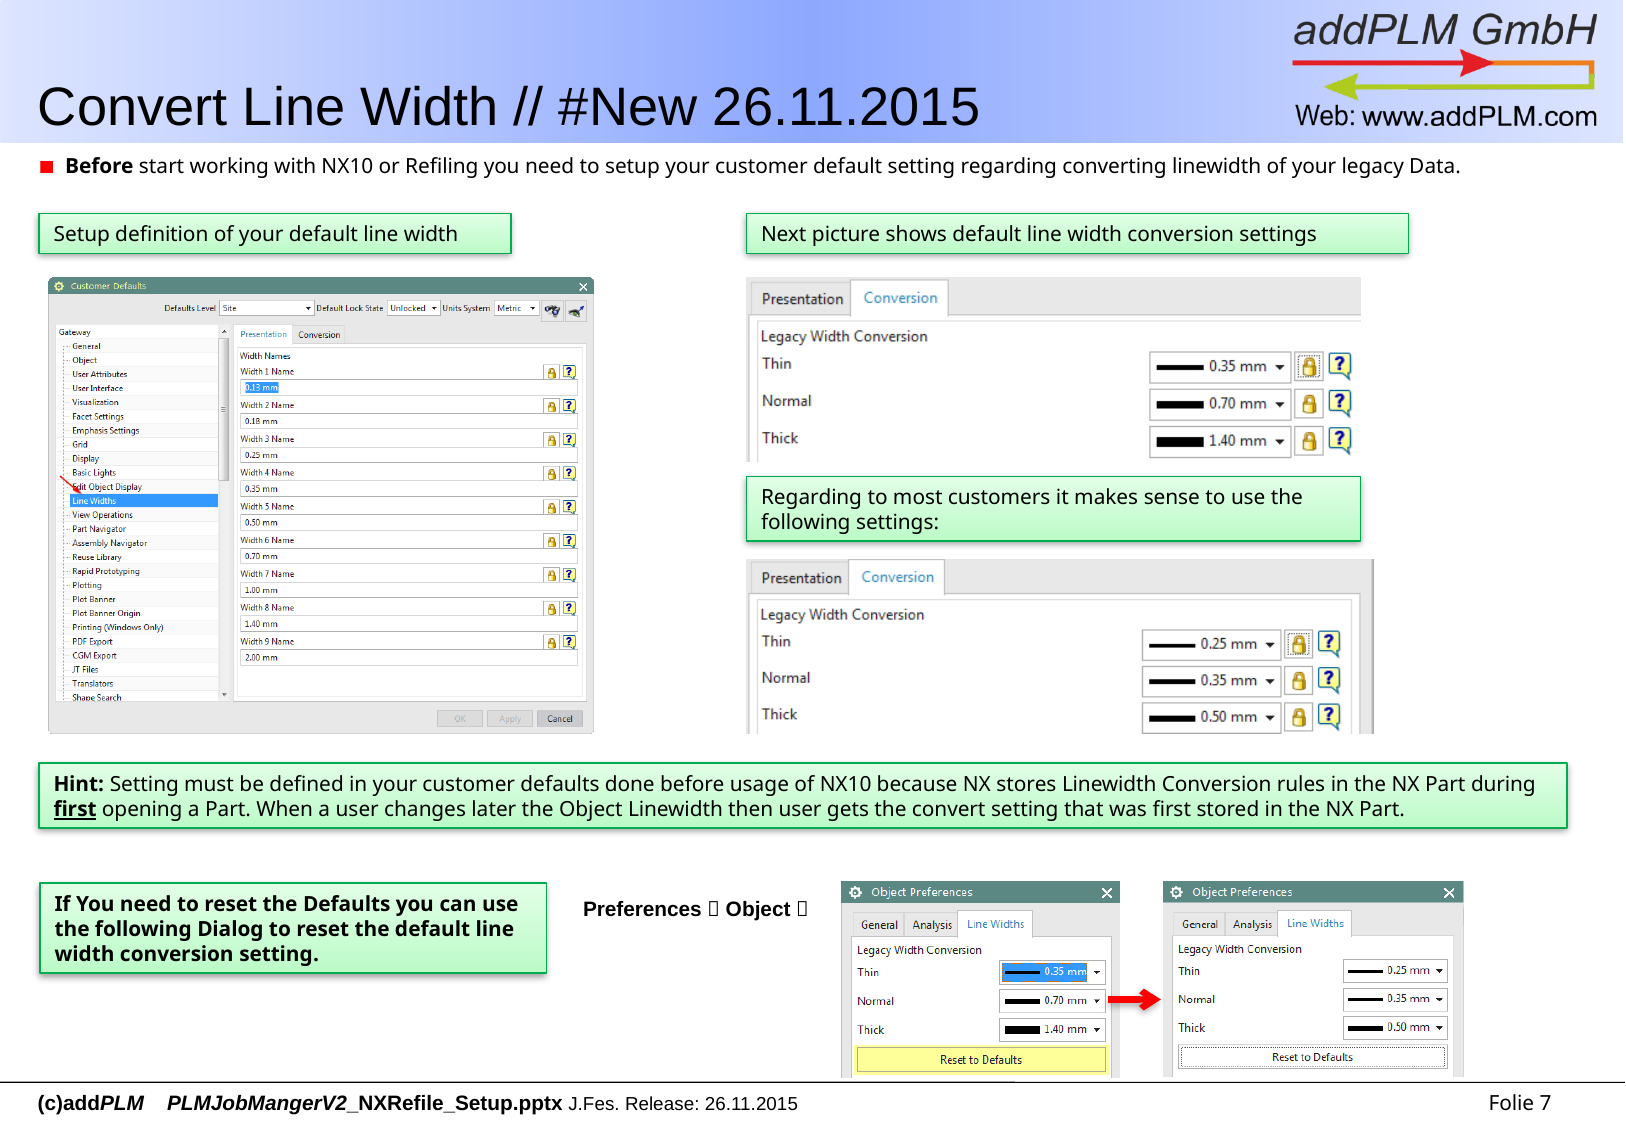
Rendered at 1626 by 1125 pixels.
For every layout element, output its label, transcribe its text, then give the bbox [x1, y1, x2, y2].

picture [37, 158, 53, 173]
picture [746, 276, 1361, 462]
slide_number Folie 7 [1228, 1081, 1568, 1125]
picture [841, 881, 1120, 1078]
text_box Regarding to most customers it makes sense to use the following settings: [746, 476, 1361, 542]
picture [48, 276, 595, 734]
picture [1162, 881, 1464, 1077]
text_box Preferences  Object  [568, 888, 836, 928]
picture [1292, 13, 1597, 126]
text_box Hint: Setting must be defined in your customer defaults done before usage of NX10 because NX stores Linewidth Conversion rules in the NX Part during first opening a Part. When a user changes later the Object Linewidth then user gets the convert setting that was first stored in the NX Part. [38, 762, 1568, 829]
title Convert Line Width // #New 26.11.2015 [22, 65, 1439, 143]
text_box If You need to reset the Defaults you can use the following Dialog to reset the default line width conversion setting. [39, 882, 547, 974]
list Before start working with NX10 or Refiling you need to setup your customer default setting regarding converting linewidth of your legacy Data. [22, 152, 1600, 182]
picture [746, 558, 1374, 734]
text_box Next picture shows default line width conversion settings [746, 213, 1409, 254]
text_box Setup definition of your default line width [38, 213, 512, 254]
